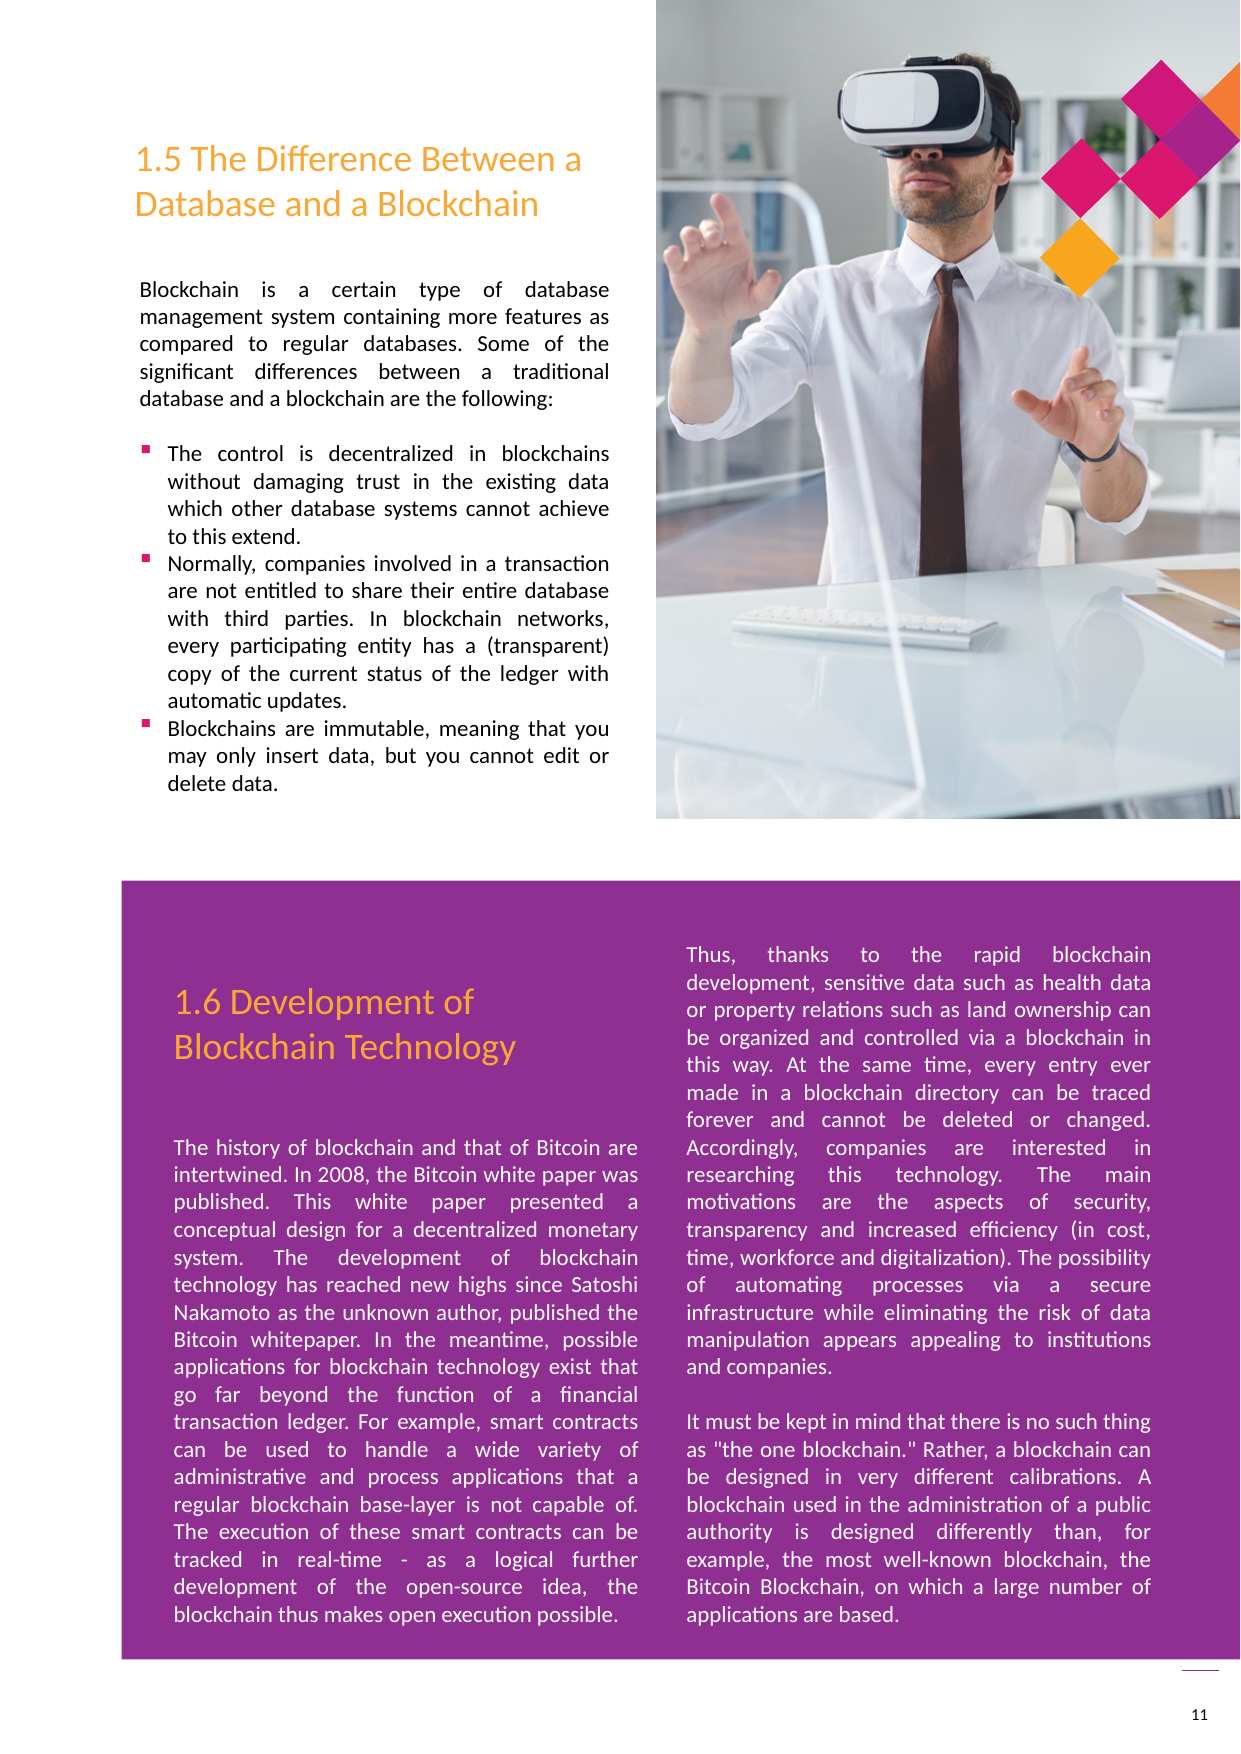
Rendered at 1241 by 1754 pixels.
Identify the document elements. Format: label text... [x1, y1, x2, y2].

text_box The history of blockchain and that of Bitcoin are intertwined. In 2008, the Bitcoin white paper was published. This white paper presented a conceptual design for a decentralized monetary system. The development of blockchain technology has reached new highs since Satoshi Nakamoto as the unknown author, published the Bitcoin whitepaper. In the meantime, possible applications for blockchain technology exist that go far beyond the function of a financial transaction ledger. For example, smart contracts can be used to handle a wide variety of administrative and process applications that a regular blockchain base-layer is not capable of. The execution of these smart contracts can be tracked in real-time - as a logical further development of the open-source idea, the blockchain thus makes open execution possible. Thus, thanks to the rapid blockchain development, sensitive data such as health data or property relations such as land ownership can be organized and controlled via a blockchain in this way. At the same time, every entry ever made in a blockchain directory can be traced forever and cannot be deleted or changed. Accordingly, companies are interested in researching this technology. The main motivations are the aspects of security, transparency and increased efficiency (in cost, time, workforce and digitalization). The possibility of automating processes via a secure infrastructure while eliminating the risk of data manipulation appears appealing to institutions and companies. It must be kept in mind that there is no such thing as "the one blockchain." Rather, a blockchain can be designed in very different calibrations. A blockchain used in the administration of a public authority is designed differently than, for example, the most well-known blockchain, the Bitcoin Blockchain, on which a large number of applications are based. [158, 932, 1167, 1627]
text_box Blockchain is a certain type of database management system containing more features as compared to regular databases. Some of the significant differences between a traditional database and a blockchain are the following: The control is decentralized in blockchains without damaging trust in the existing data which other database systems cannot achieve to this extend. Normally, companies involved in a transaction are not entitled to share their entire database with third parties. In blockchain networks, every participating entity has a (transparent) copy of the current status of the ledger with automatic updates. Blockchains are immutable, meaning that you may only insert data, but you cannot edit or delete data. [124, 266, 626, 562]
picture [656, 0, 1241, 819]
text_box 1.5 The Difference Between a Database and a Blockchain [119, 127, 620, 277]
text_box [1041, 71, 1241, 287]
text_box 1.6 Development of Blockchain Technology [158, 969, 621, 1045]
slide_number 11 [1170, 1692, 1229, 1736]
text_box [121, 880, 1241, 1660]
